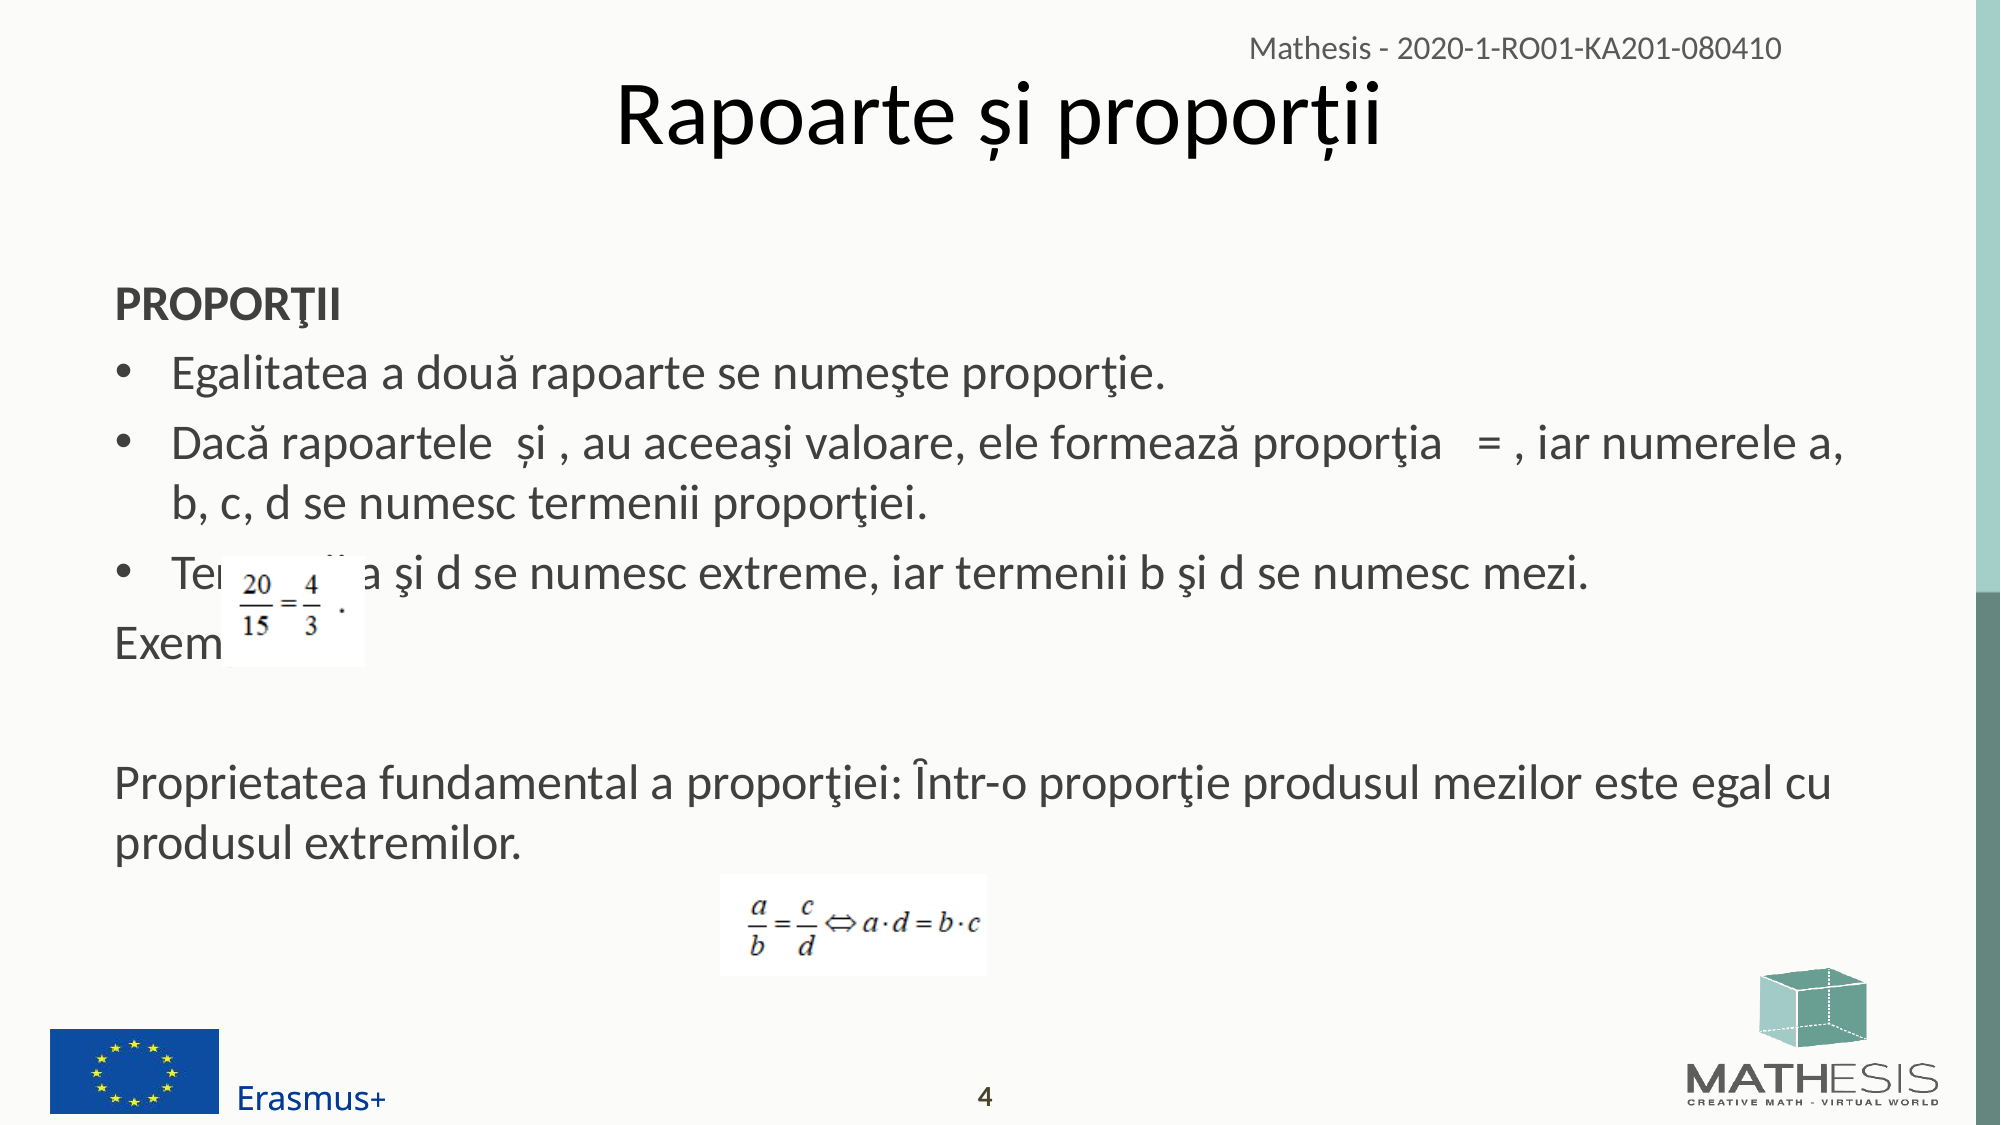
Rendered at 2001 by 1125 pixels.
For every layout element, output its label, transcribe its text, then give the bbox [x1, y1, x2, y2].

picture [50, 1029, 219, 1114]
picture [221, 556, 365, 667]
title Rapoarte și proporții [99, 45, 1900, 233]
picture [720, 873, 987, 976]
